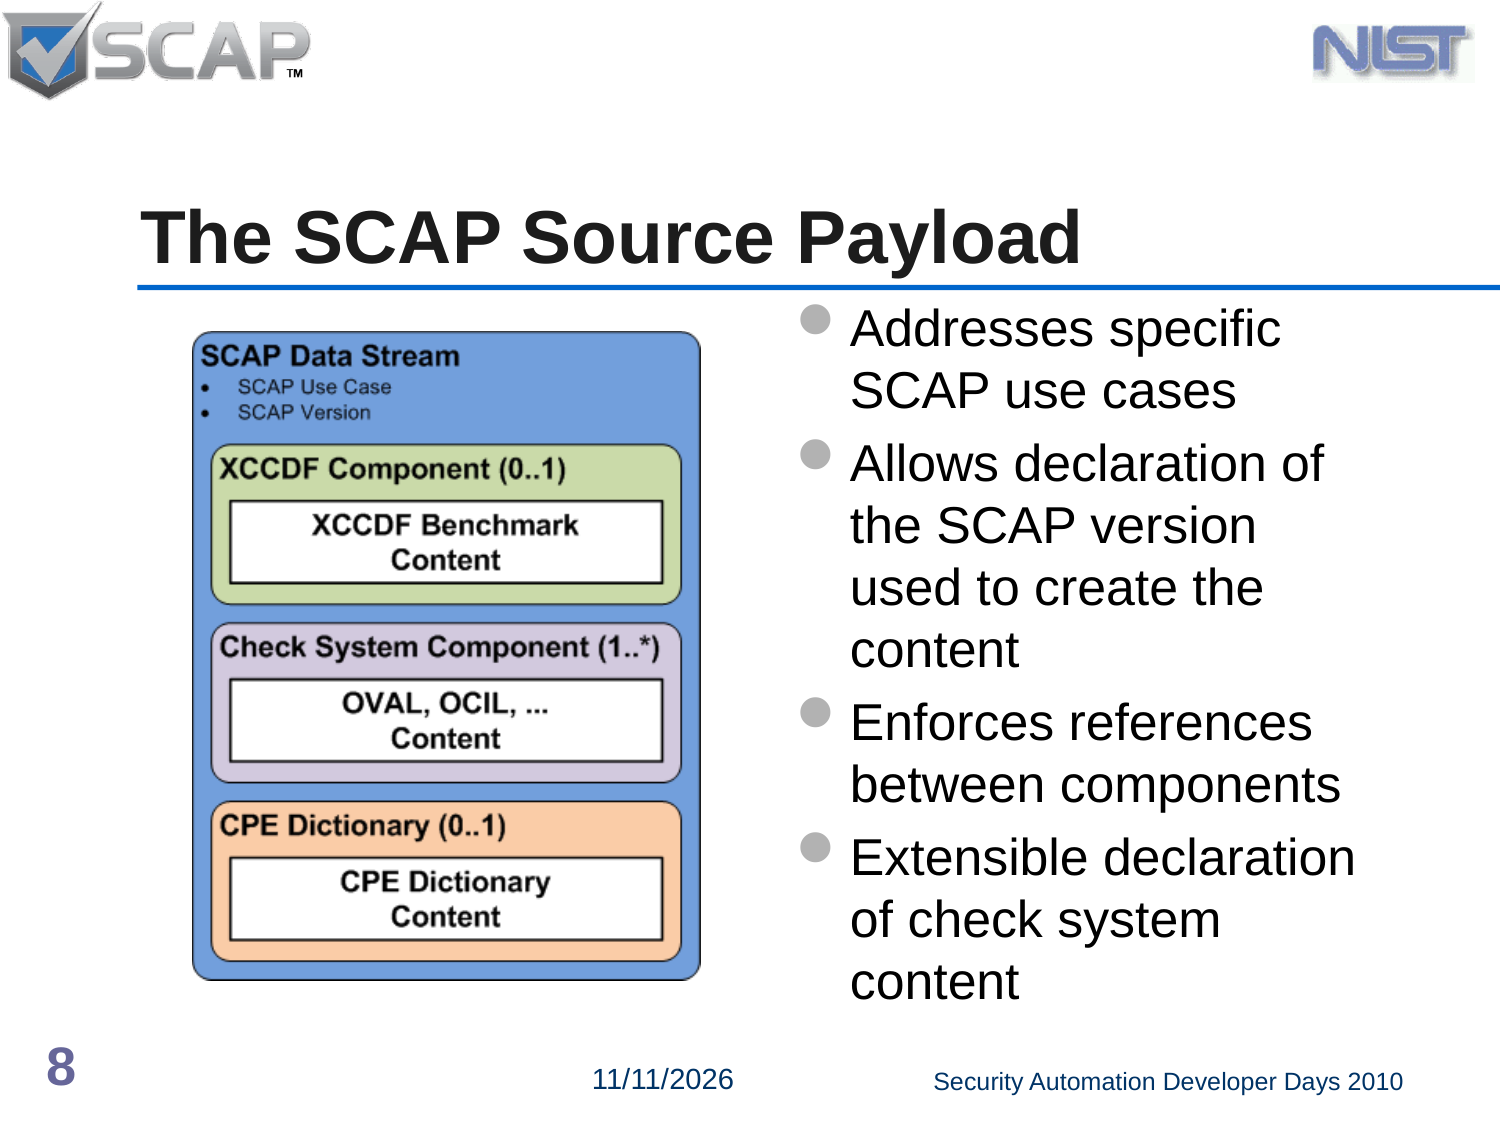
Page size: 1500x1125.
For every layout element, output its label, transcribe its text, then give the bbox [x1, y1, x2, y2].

slide_number 8 [13, 1023, 111, 1105]
list Addresses specific SCAP use cases Allows declaration of the SCAP version used to create the content Enforces references between components Extensible declaration of check system content [780, 287, 1400, 1026]
title The SCAP Source Payload [124, 99, 1426, 288]
picture [0, 0, 313, 103]
footer Security Automation Developer Days 2010 [912, 1024, 1426, 1104]
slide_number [399, 1024, 750, 1104]
picture [1312, 24, 1475, 83]
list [192, 331, 701, 981]
